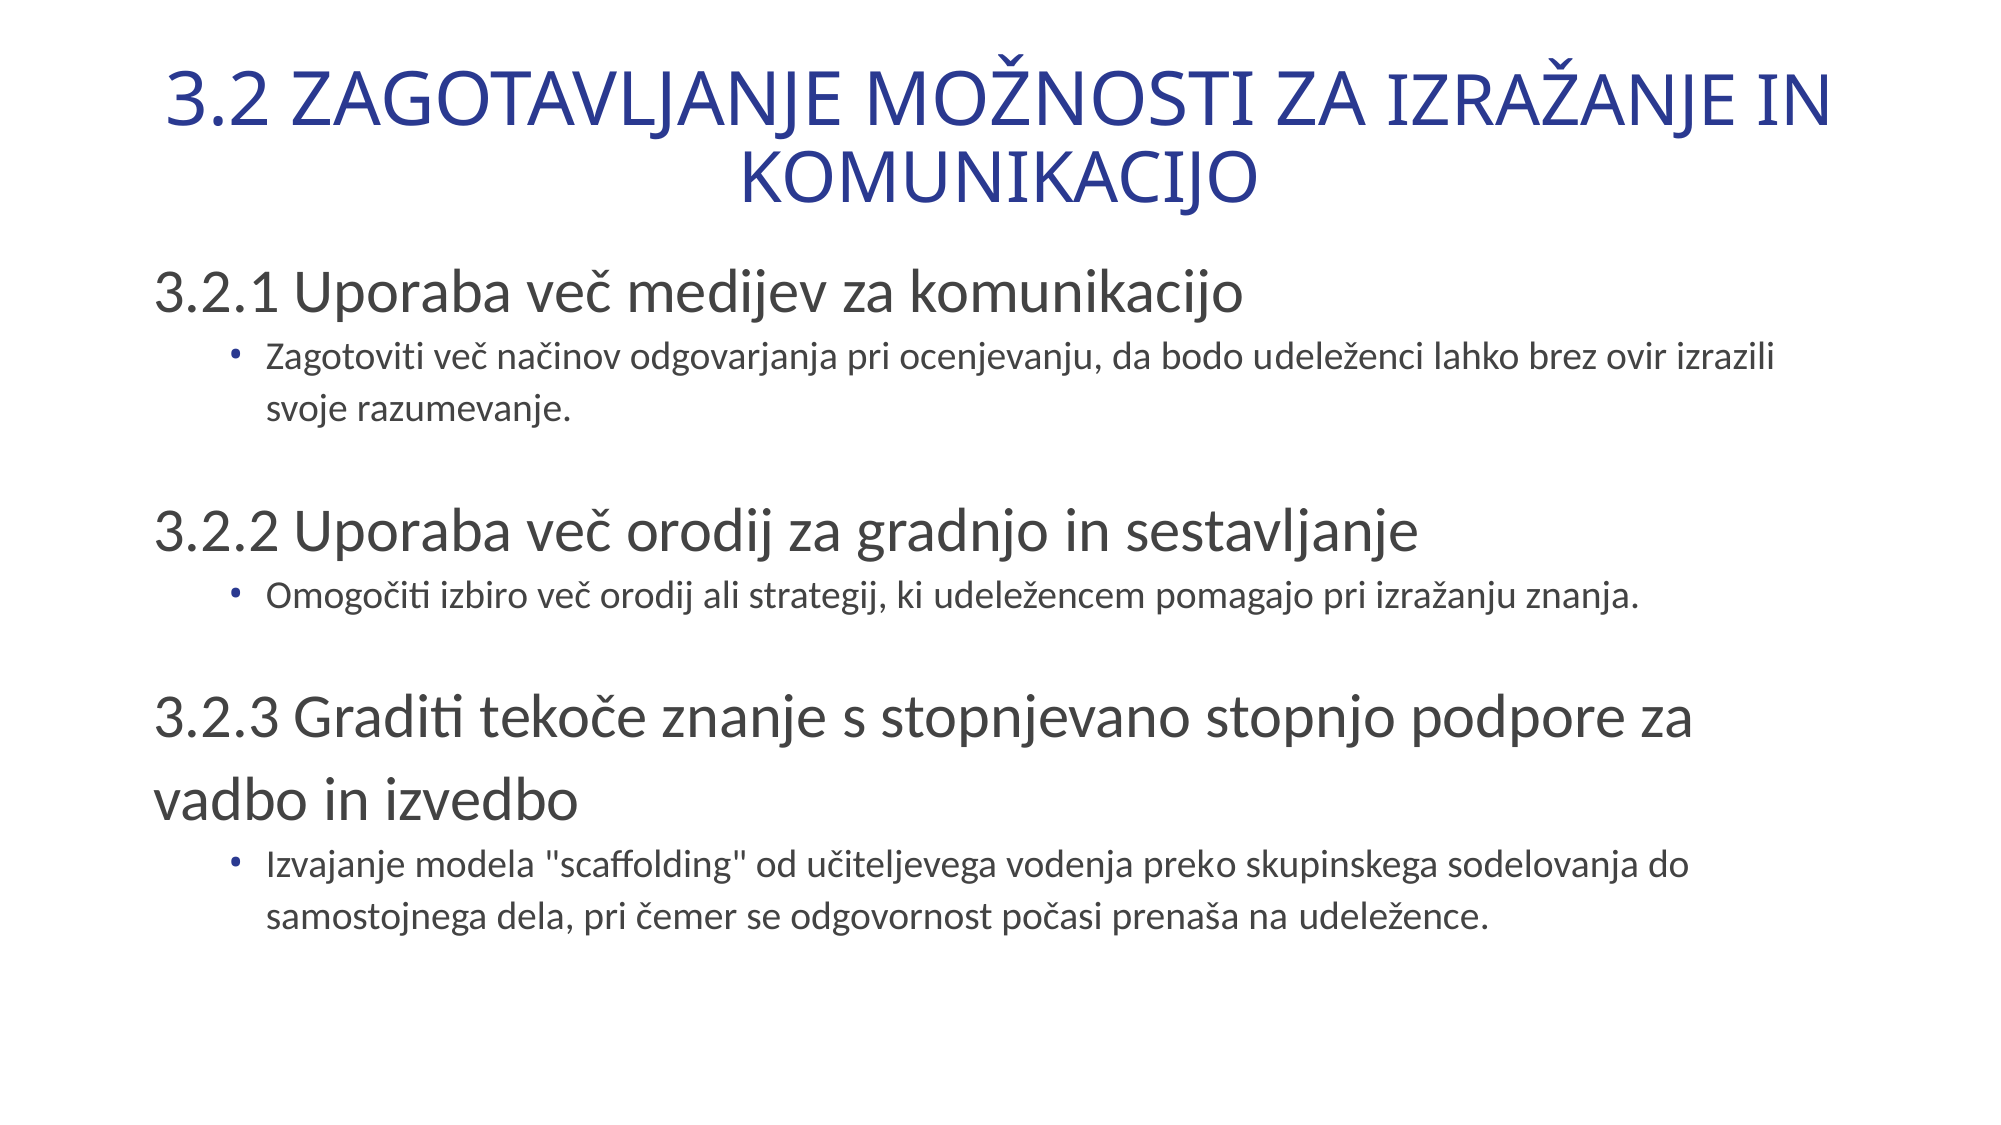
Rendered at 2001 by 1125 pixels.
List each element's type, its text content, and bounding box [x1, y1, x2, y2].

title 3.2 ZAGOTAVLJANJE MOŽNOSTI ZA IZRAŽANJE IN KOMUNIKACIJO [88, 30, 1912, 248]
list 3.2.1 Uporaba več medijev za komunikacijo Zagotoviti več načinov odgovarjanja pri ocenjevanju, da bodo udeleženci lahko brez ovir izrazili svoje razumevanje. 3.2.2 Uporaba več orodij za gradnjo in sestavljanje Omogočiti izbiro več orodij ali strategij, ki udeležencem pomagajo pri izražanju znanja. 3.2.3 Graditi tekoče znanje s stopnjevano stopnjo podpore za vadbo in izvedbo Izvajanje modela "scaffolding" od učiteljevega vodenja preko skupinskega sodelovanja do samostojnega dela, pri čemer se odgovornost počasi prenaša na udeležence. [138, 235, 1801, 950]
